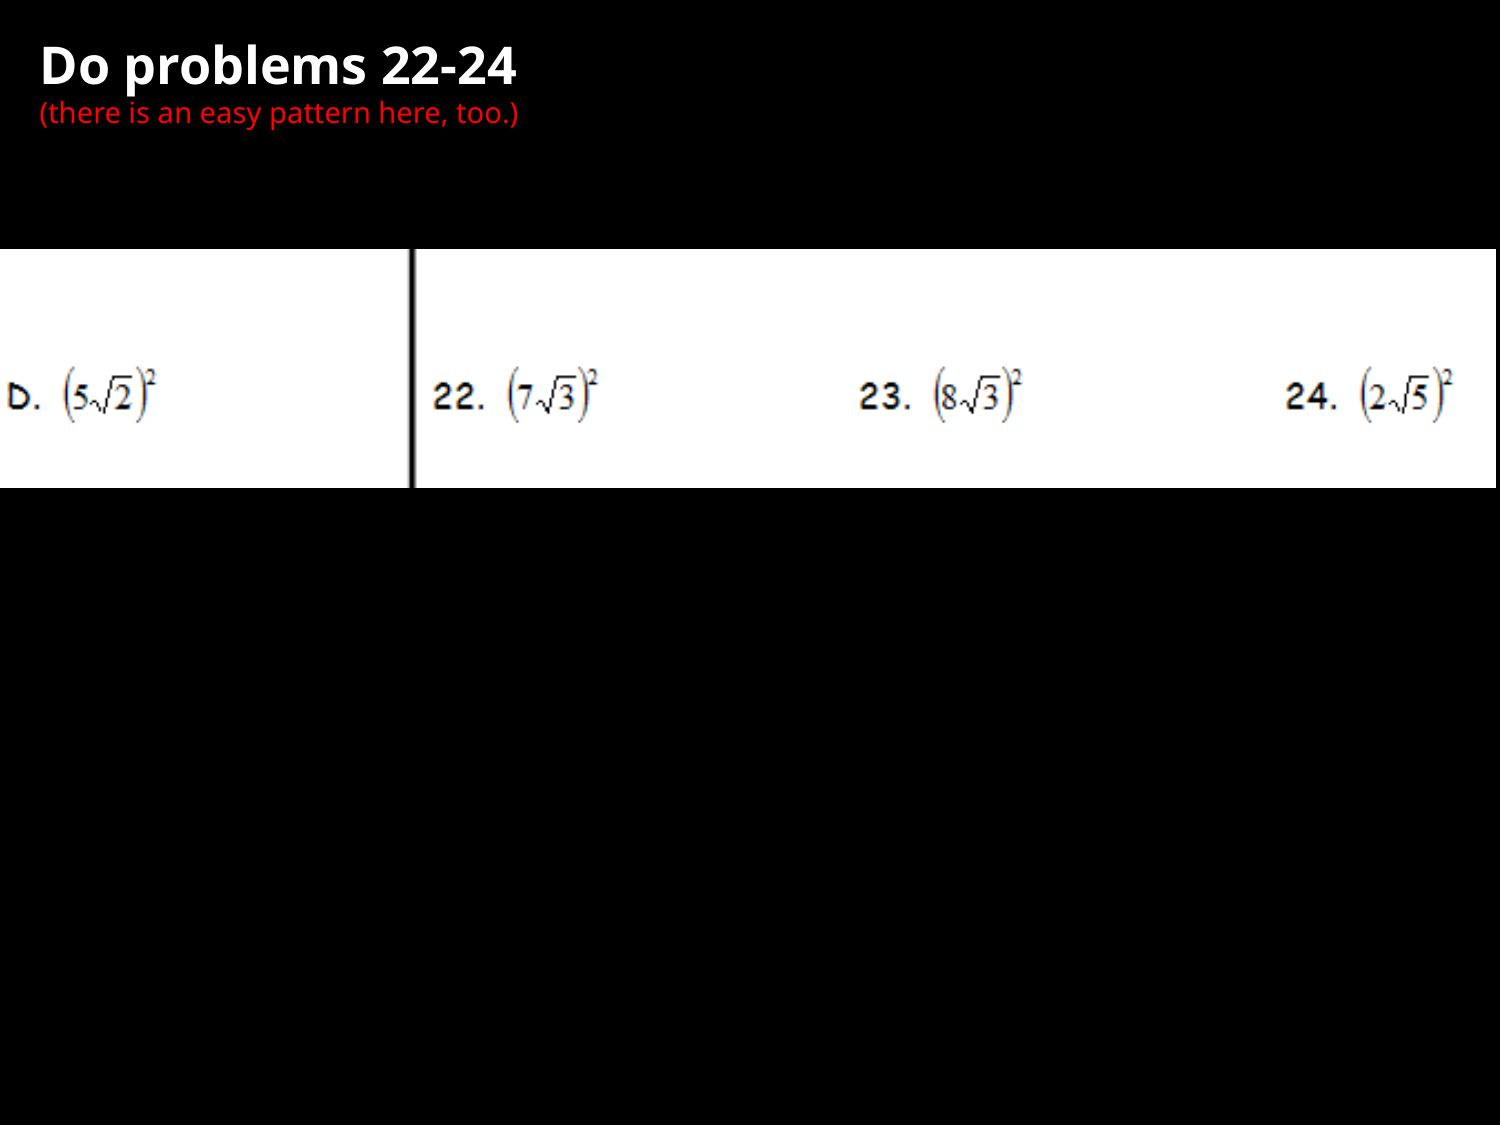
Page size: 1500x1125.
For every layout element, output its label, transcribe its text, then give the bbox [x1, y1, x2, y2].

text_box Do problems 22-24 (there is an easy pattern here, too.) [24, 24, 1463, 138]
picture [0, 249, 1496, 488]
